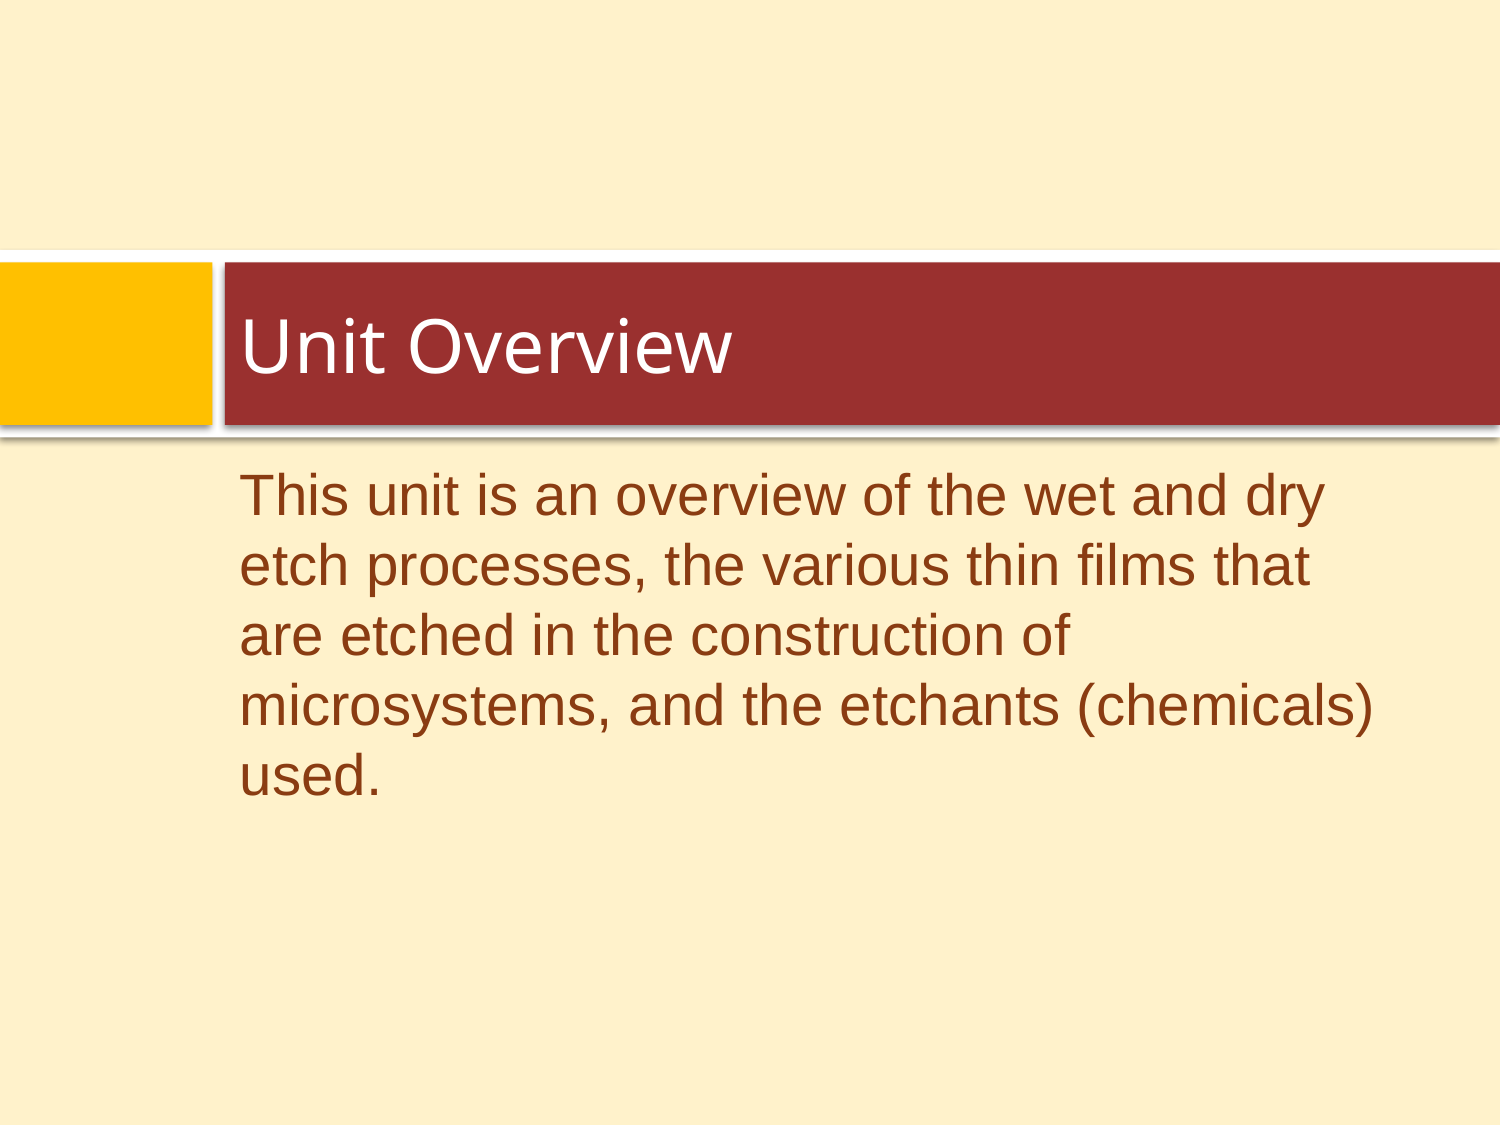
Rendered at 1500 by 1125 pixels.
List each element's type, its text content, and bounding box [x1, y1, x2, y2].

title Unit Overview [225, 262, 1475, 425]
list This unit is an overview of the wet and dry etch processes, the various thin films that are etched in the construction of microsystems, and the etchants (chemicals) used. [225, 450, 1394, 1008]
